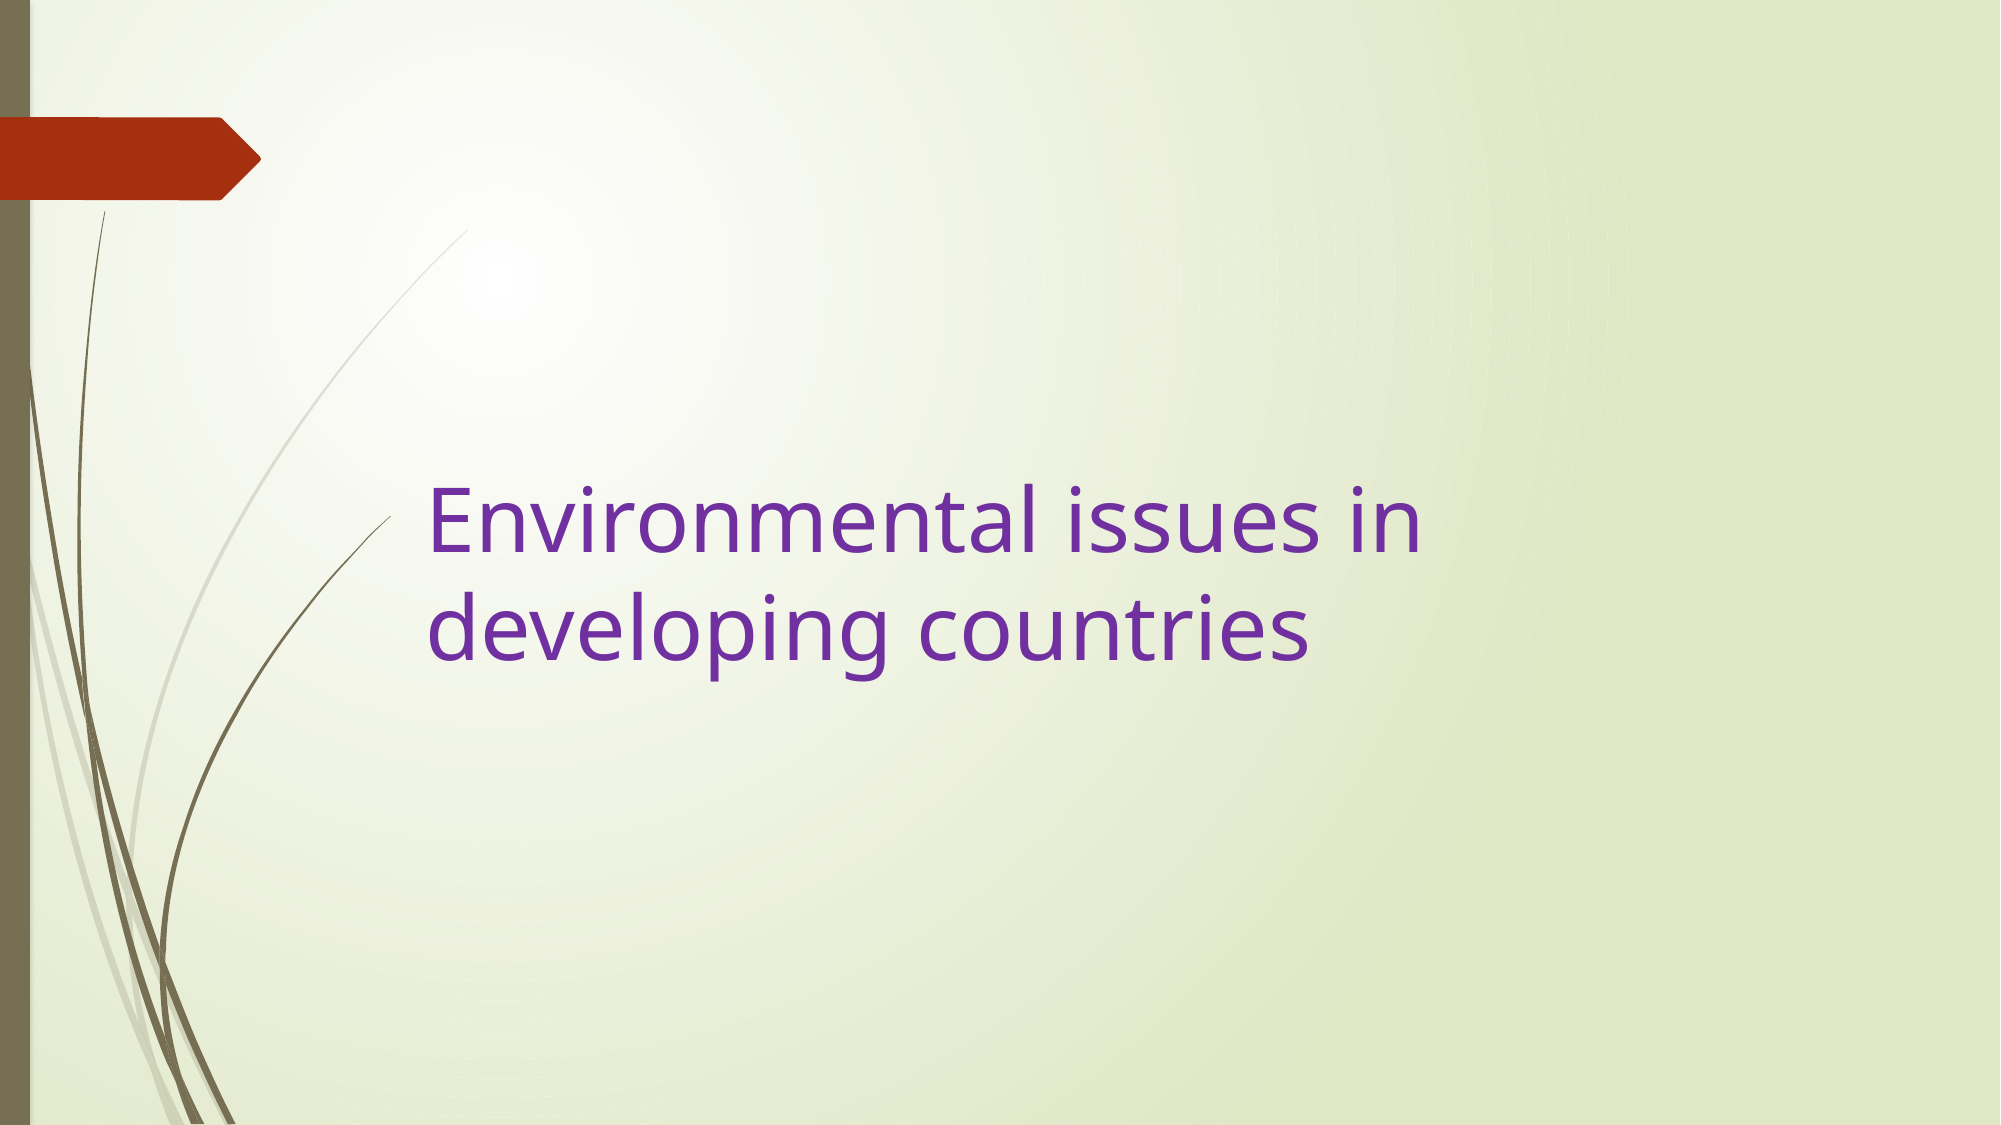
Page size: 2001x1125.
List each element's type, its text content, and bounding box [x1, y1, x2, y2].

title Environmental issues in developing countries [410, 455, 1873, 688]
